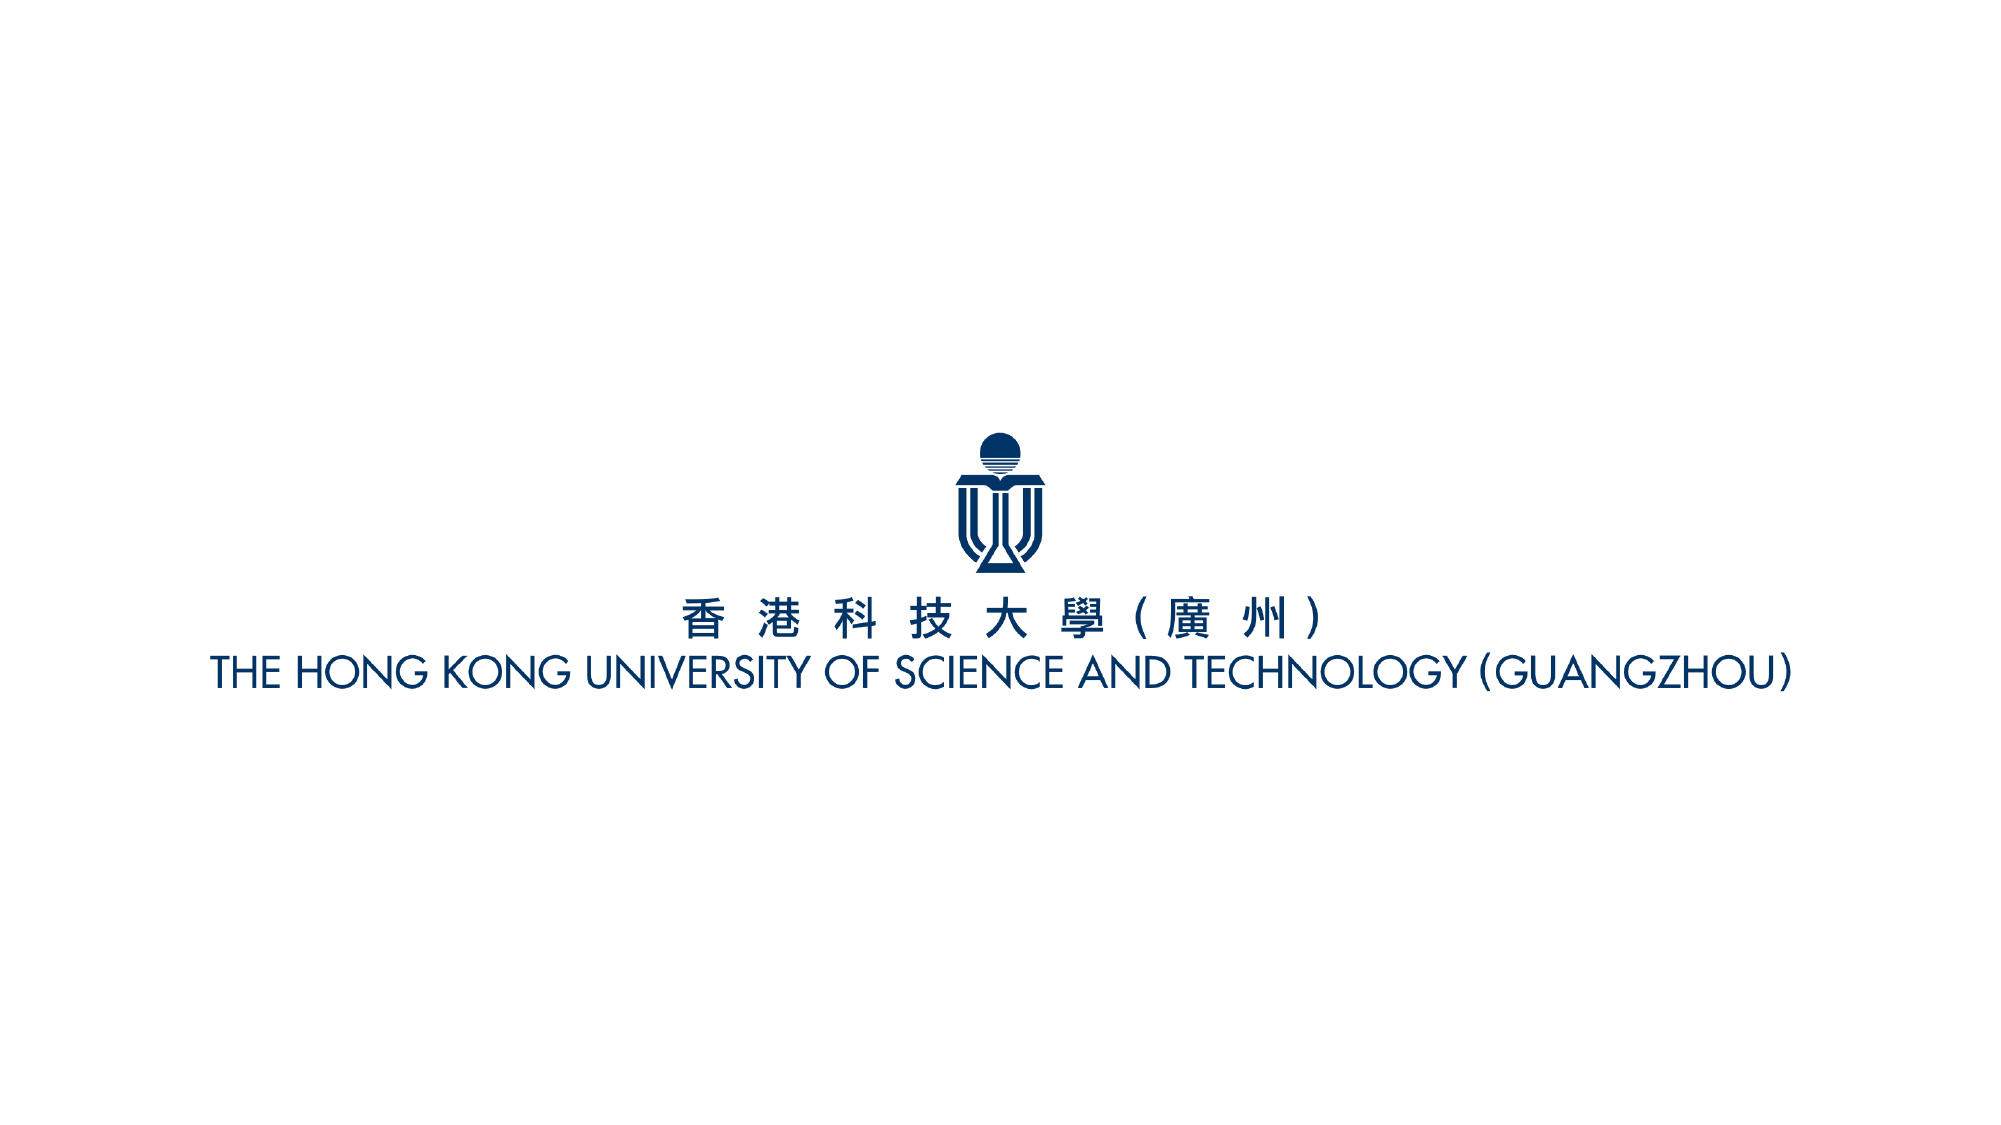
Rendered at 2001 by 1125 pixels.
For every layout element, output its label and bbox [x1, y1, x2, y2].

picture [207, 431, 1793, 693]
